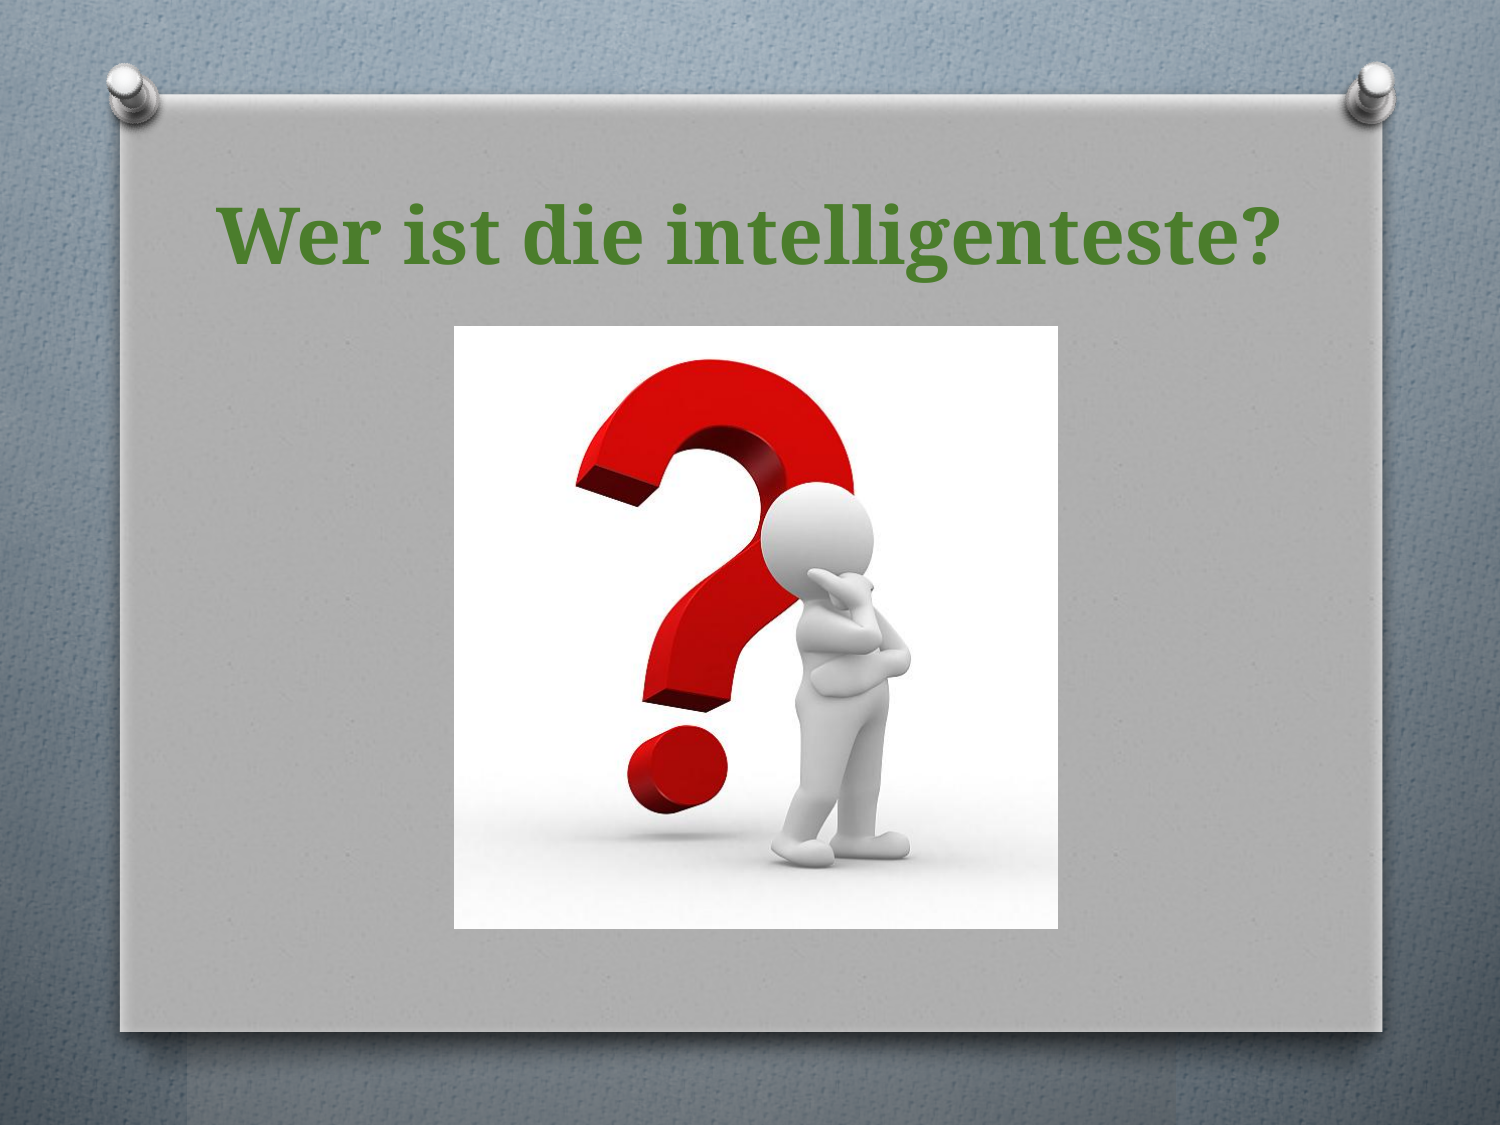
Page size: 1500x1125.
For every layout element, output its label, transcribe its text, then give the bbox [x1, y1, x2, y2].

picture [454, 326, 1058, 929]
picture [75, 29, 198, 153]
picture [1317, 35, 1439, 156]
title Wer ist die intelligenteste? [179, 134, 1323, 332]
